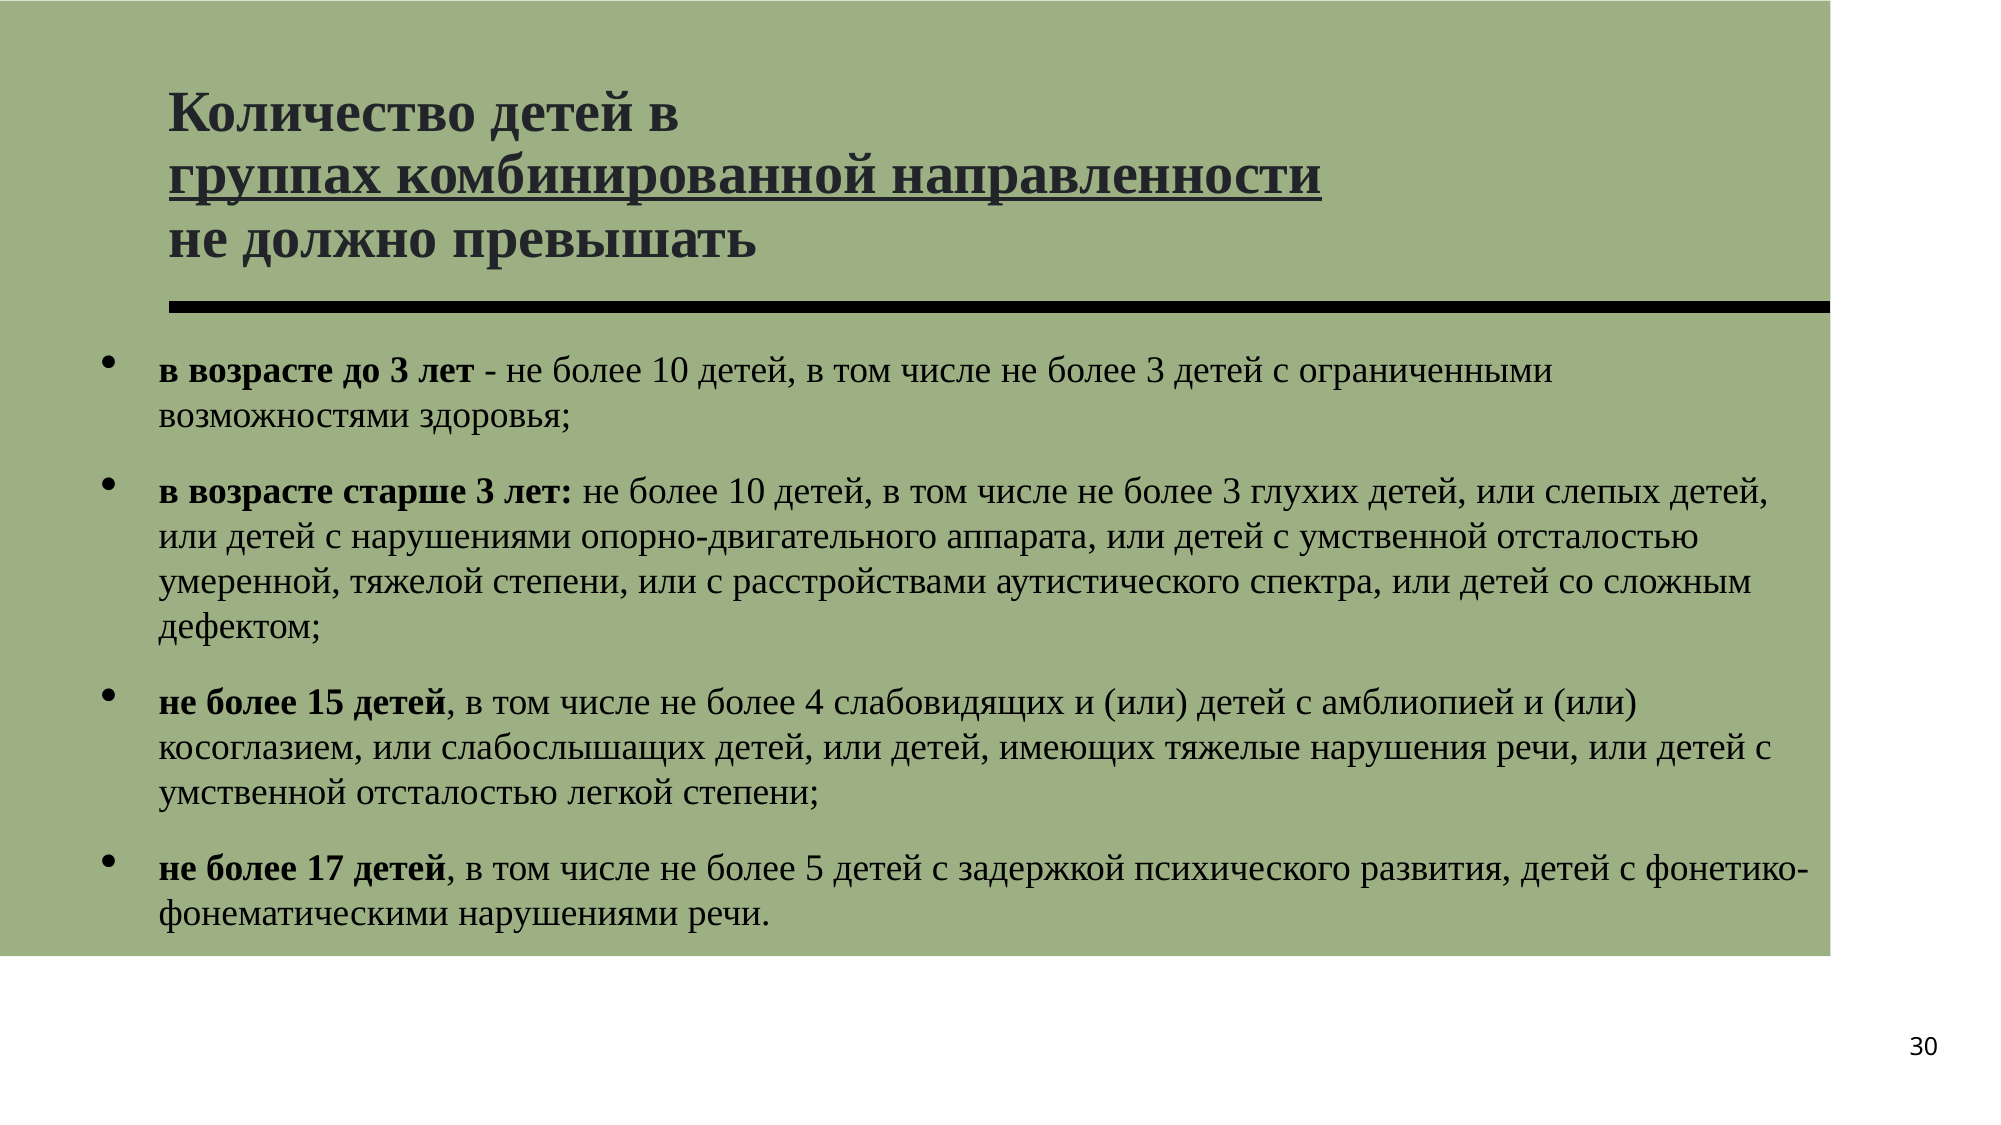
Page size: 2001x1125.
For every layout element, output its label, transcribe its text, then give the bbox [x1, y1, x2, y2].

slide_number 30 [1885, 1032, 1954, 1063]
title Количество детей в группах комбинированной направленности не должно превышать [168, 163, 1825, 270]
text_box в возрасте до 3 лет - не более 10 детей, в том числе не более 3 детей с ограниченными возможностями здоровья; в возрасте старше 3 лет: не более 10 детей, в том числе не более 3 глухих детей, или слепых детей, или детей с нарушениями опорно-двигательного аппарата, или детей с умственной отсталостью умеренной, тяжелой степени, или с расстройствами аутистического спектра, или детей со сложным дефектом; не более 15 детей, в том числе не более 4 слабовидящих и (или) детей с амблиопией и (или) косоглазием, или слабослышащих детей, или детей, имеющих тяжелые нарушения речи, или детей с умственной отсталостью легкой степени; не более 17 детей, в том числе не более 5 детей с задержкой психического развития, детей с фонетико-фонематическими нарушениями речи. [87, 337, 1828, 941]
